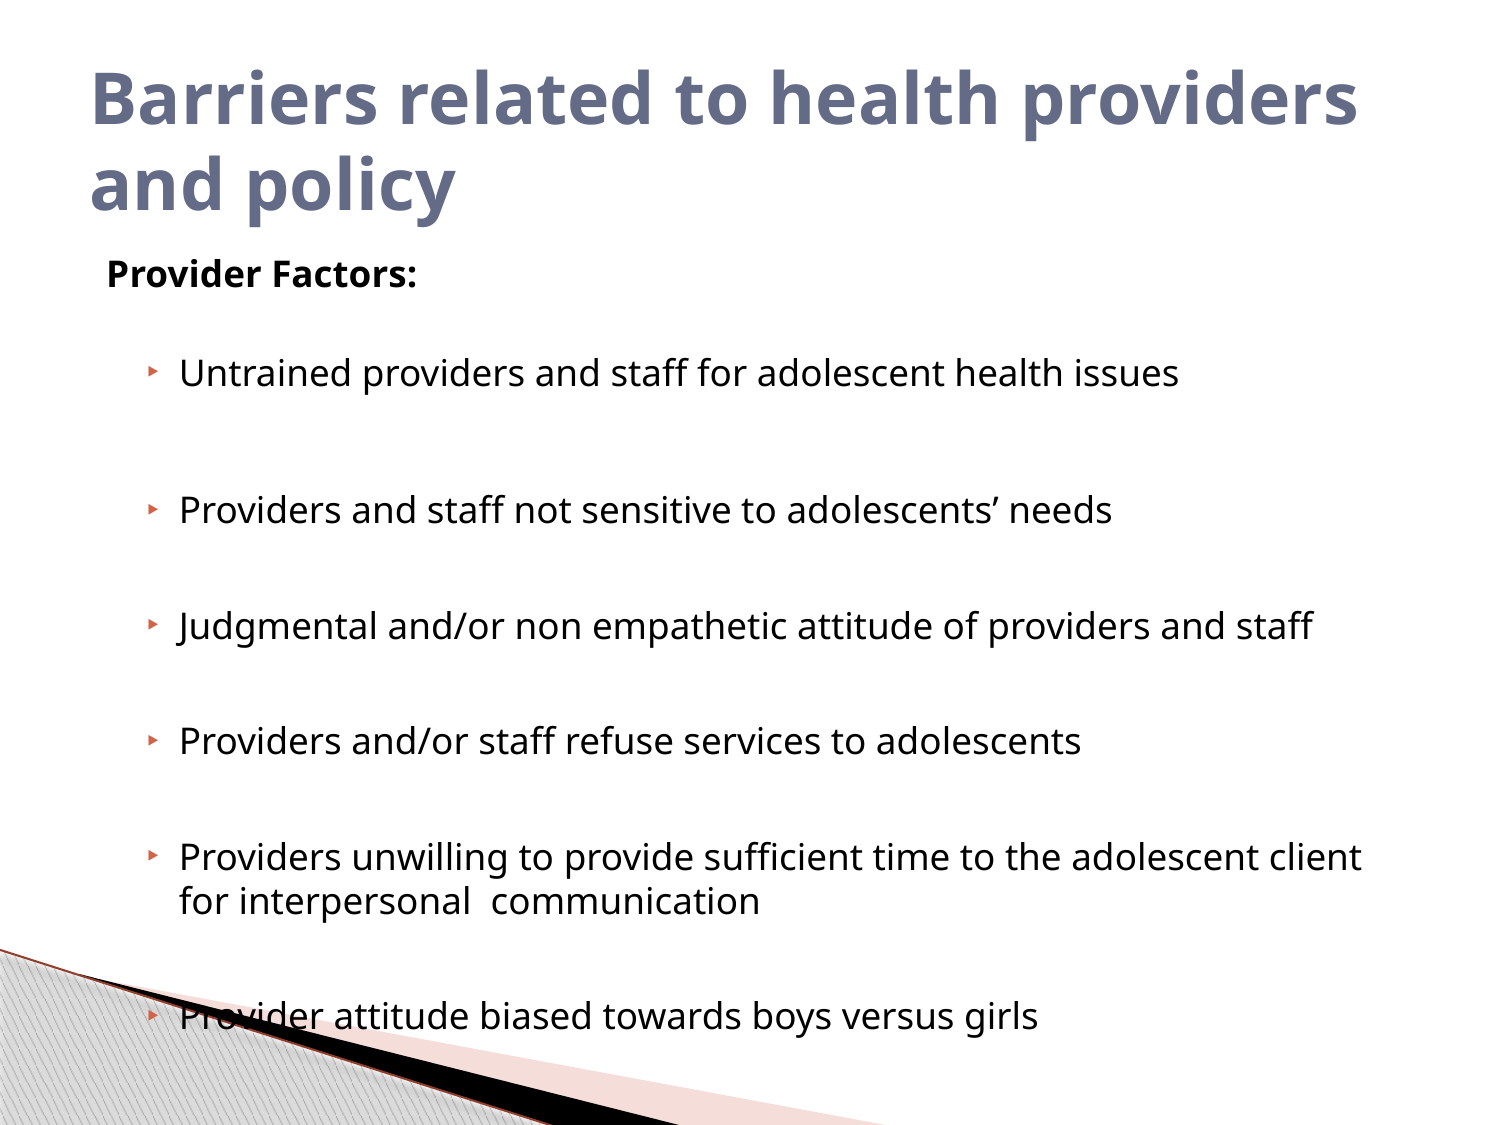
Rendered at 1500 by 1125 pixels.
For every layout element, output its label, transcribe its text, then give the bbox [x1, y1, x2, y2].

title Barriers related to health providers and policy [75, 45, 1425, 233]
list Provider Factors: Untrained providers and staff for adolescent health issues Providers and staff not sensitive to adolescents’ needs Judgmental and/or non empathetic attitude of providers and staff Providers and/or staff refuse services to adolescents Providers unwilling to provide sufficient time to the adolescent client for interpersonal communication Provider attitude biased towards boys versus girls [74, 242, 1426, 1051]
